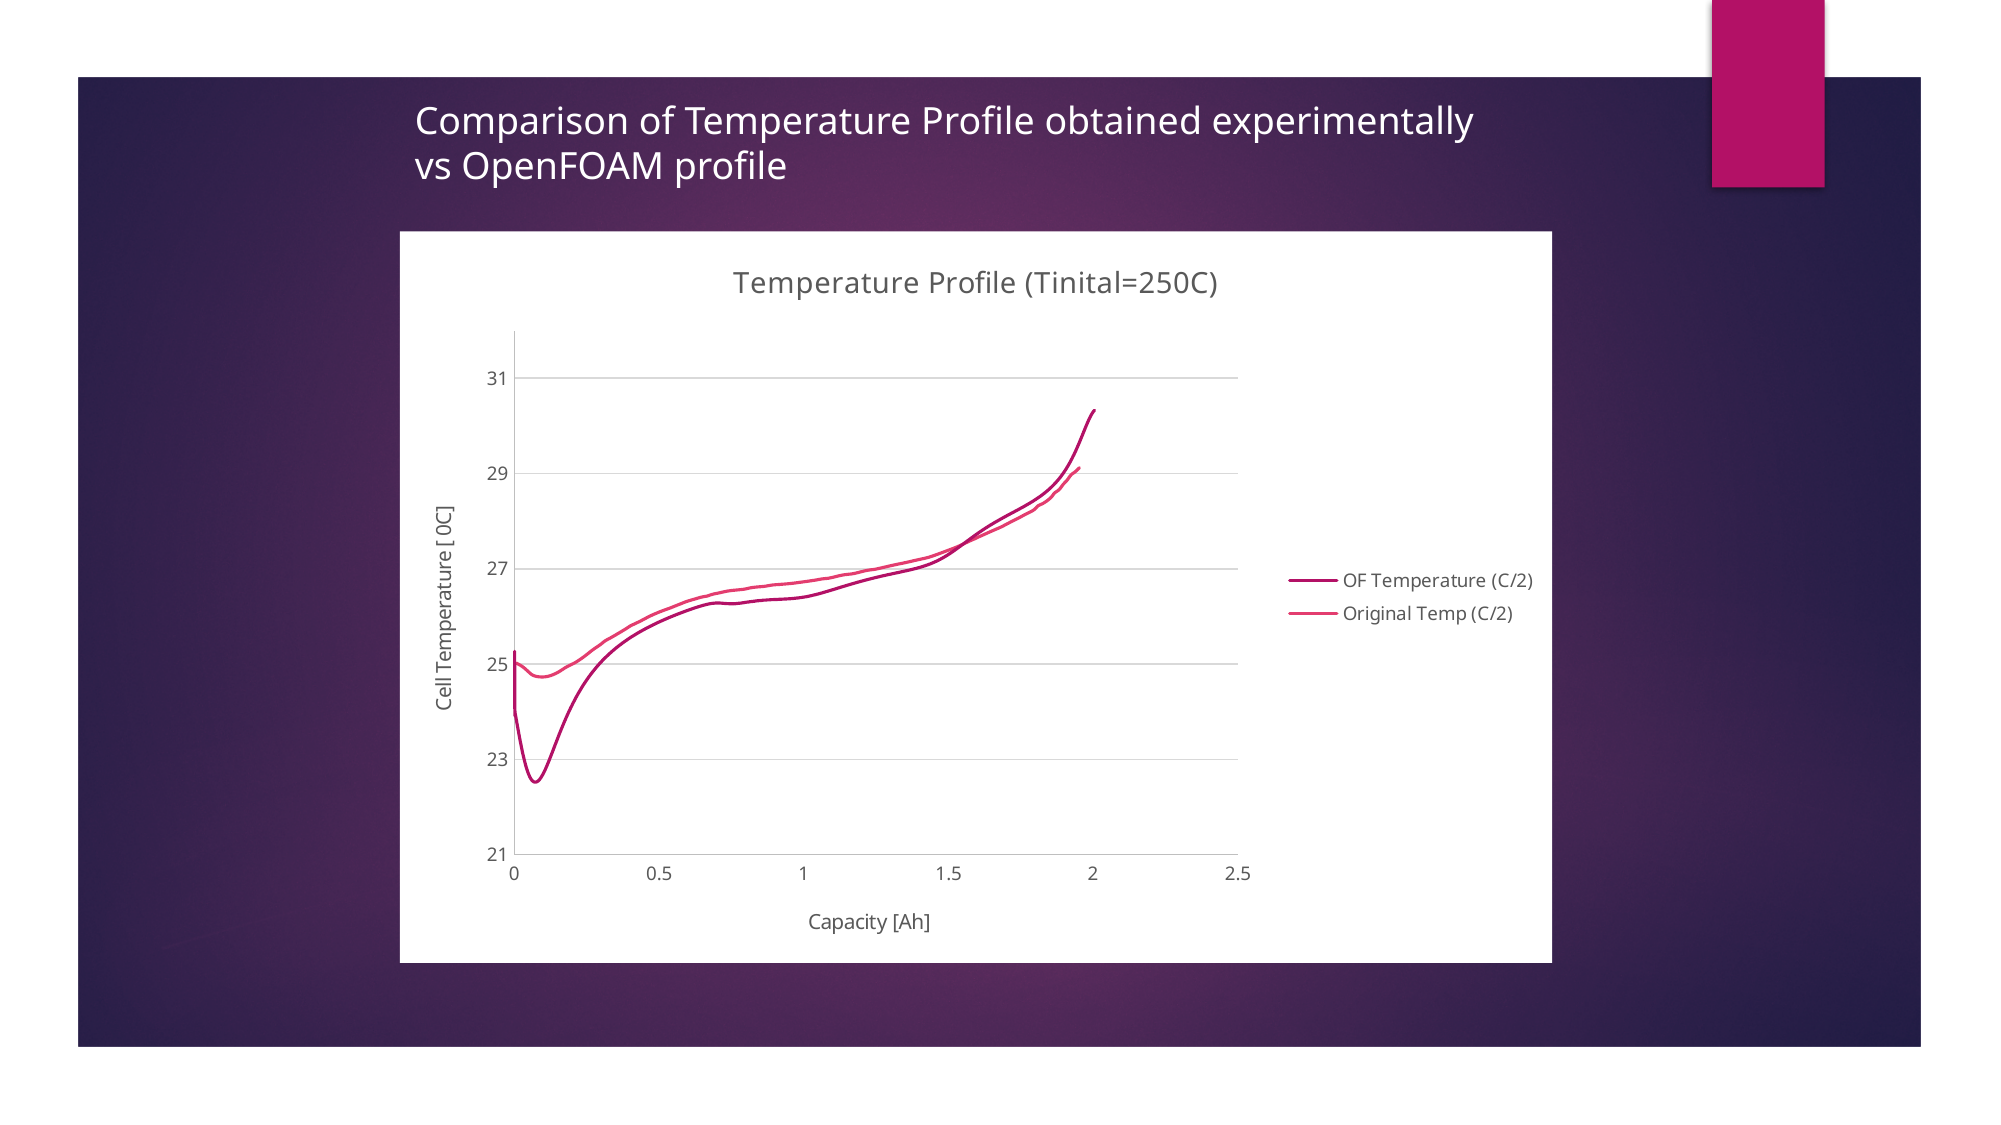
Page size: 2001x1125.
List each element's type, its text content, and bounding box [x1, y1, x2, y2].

chart [399, 231, 1553, 964]
text_box Comparison of Temperature Profile obtained experimentally vs OpenFOAM profile [399, 89, 1520, 195]
